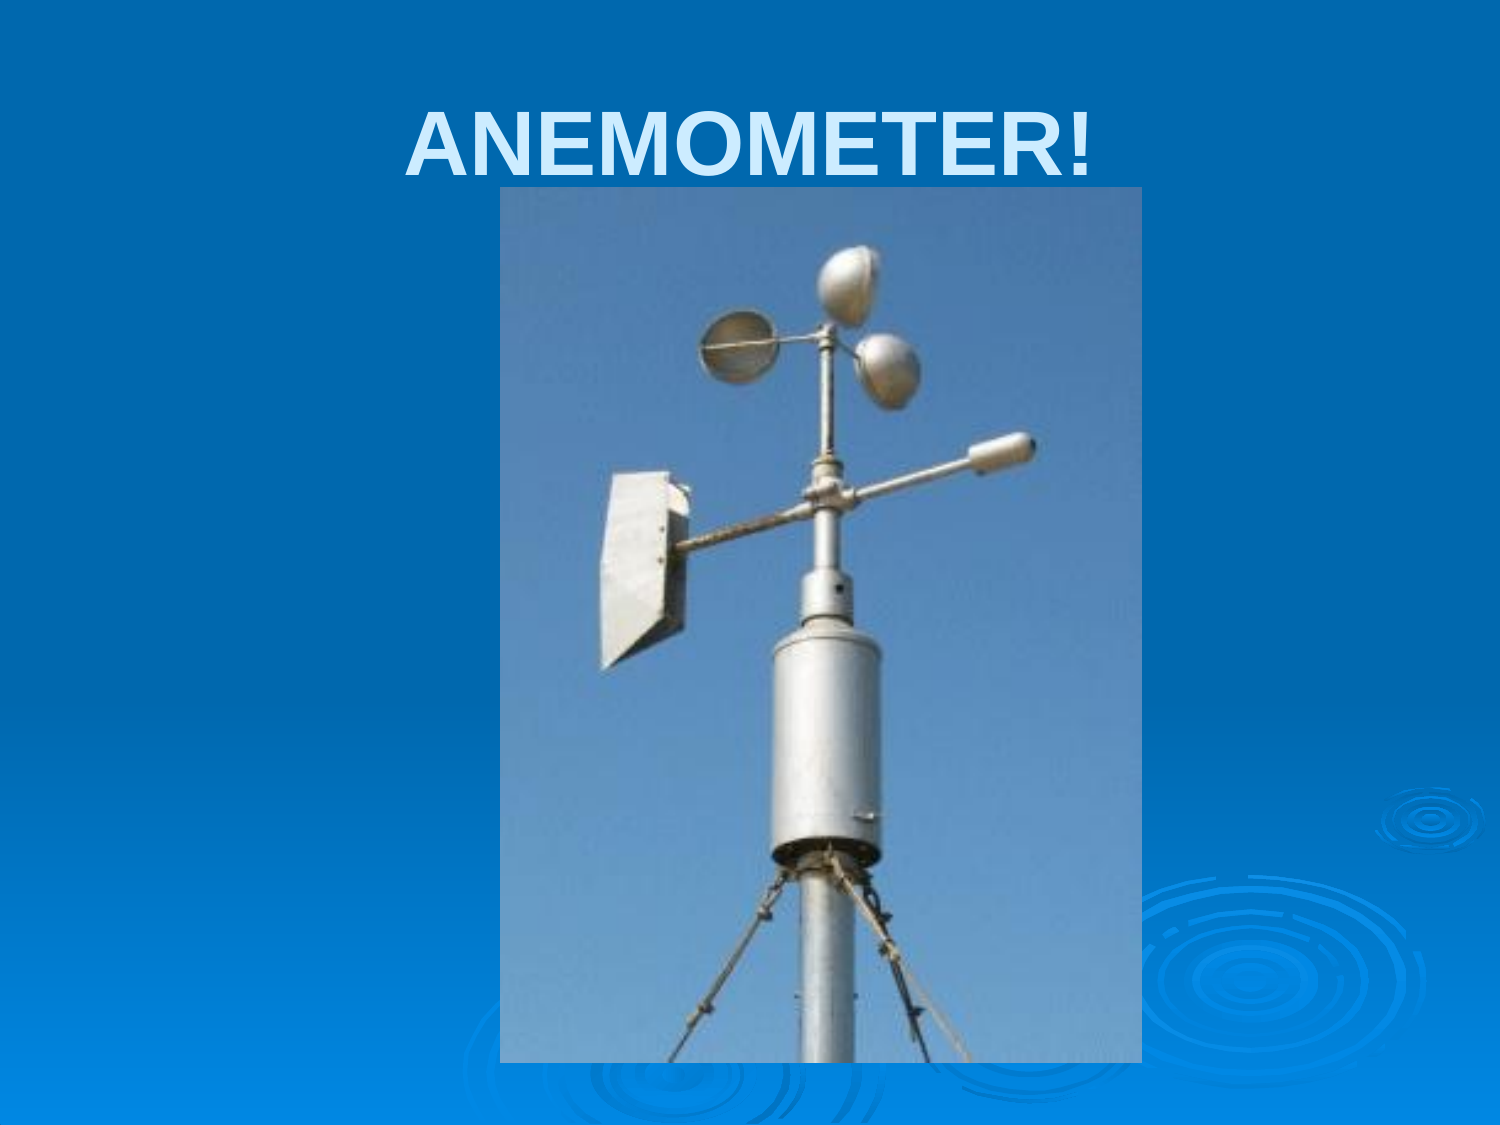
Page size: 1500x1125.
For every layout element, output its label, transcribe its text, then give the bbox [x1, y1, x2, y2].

picture [499, 187, 1142, 1063]
title ANEMOMETER! [74, 45, 1426, 234]
